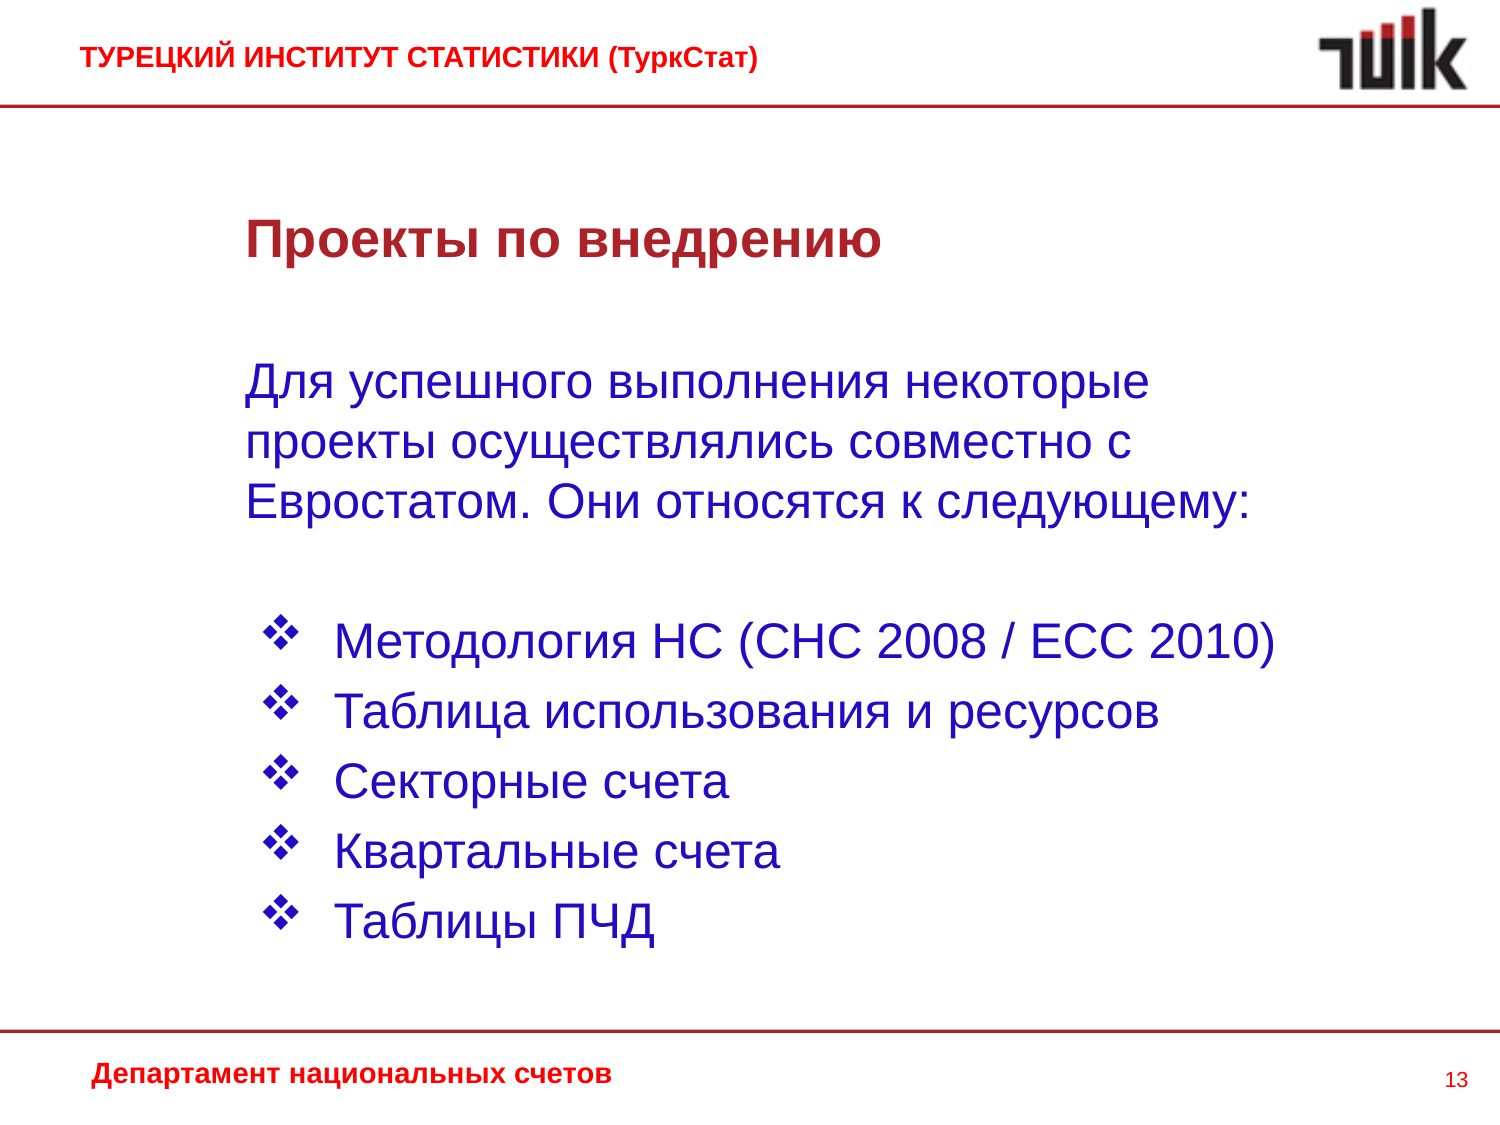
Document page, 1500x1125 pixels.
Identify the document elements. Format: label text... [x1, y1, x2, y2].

text_box ТУРЕЦКИЙ ИНСТИТУТ СТАТИСТИКИ (ТуркСтат) [64, 30, 1270, 81]
slide_number 13 [1423, 1058, 1490, 1125]
text_box Проекты по внедрению Для успешного выполнения некоторые проекты осуществлялись совместно с Евростатом. Они относятся к следующему: Методология НС (СНС 2008 / ЕСС 2010) Таблица использования и ресурсов Секторные счета Квартальные счета Таблицы ПЧД [171, 196, 1341, 976]
picture [1316, 0, 1477, 99]
text_box Департамент национальных счетов [76, 1046, 892, 1097]
